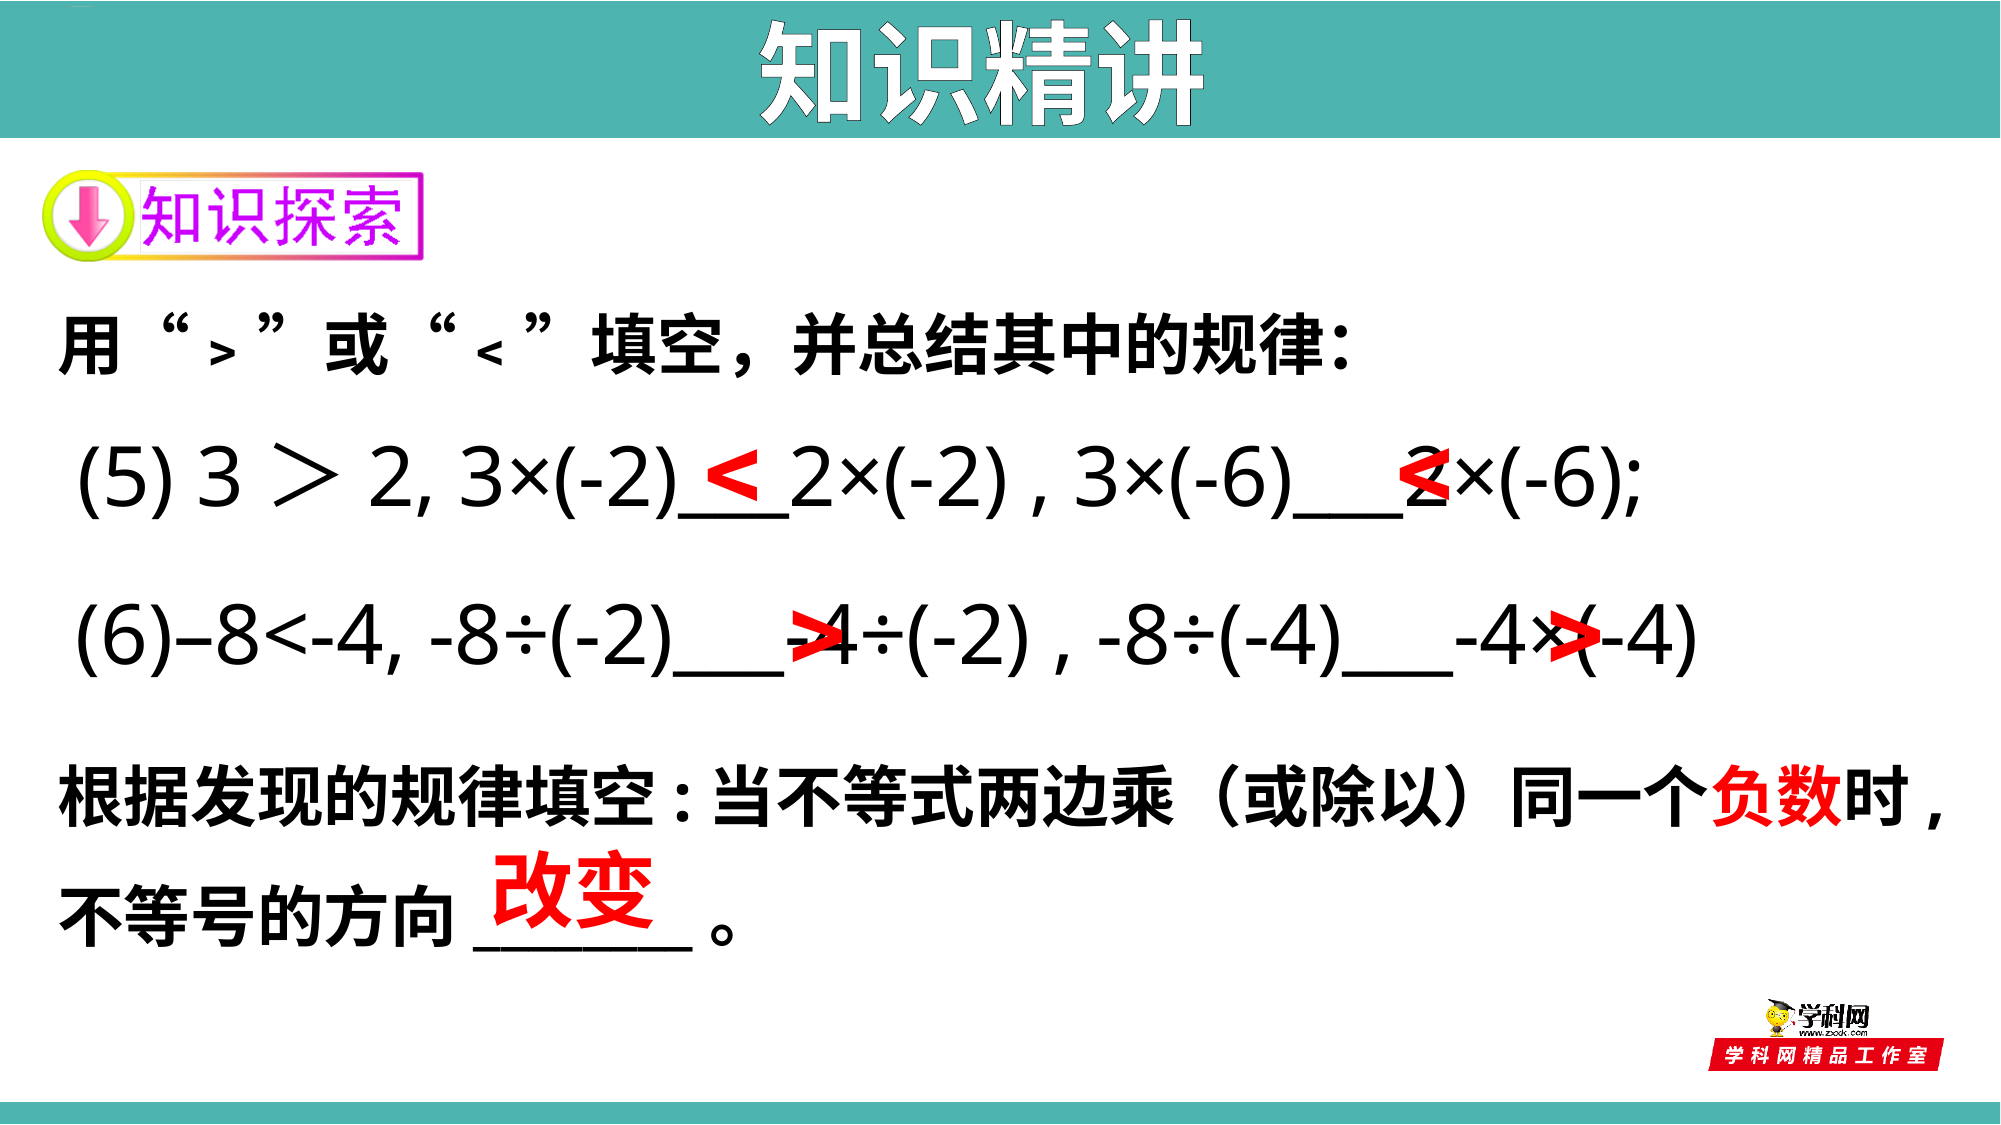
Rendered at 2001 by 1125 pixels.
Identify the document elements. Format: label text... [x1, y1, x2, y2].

text_box (6)–8<-4, -8÷(-2)___-4÷(-2) , -8÷(-4)___-4×(-4) [61, 523, 734, 689]
picture [0, 1, 2001, 1124]
text_box ﹤ [650, 363, 819, 543]
text_box 知识精讲 [742, 0, 1223, 146]
text_box (6)–8<-4, -8÷(-2)___-4÷(-2) , -8÷(-4)___-4×(-4) [819, 523, 1492, 689]
text_box (5) 3＞2, 3×(-2)___2×(-2) , 3×(-6)___2×(-6); [62, 391, 650, 523]
text_box (5) 3＞2, 3×(-2)___2×(-2) , 3×(-6)___2×(-6); [1511, 366, 2000, 523]
text_box 根据发现的规律填空:当不等式两边乘（或除以）同一个负数时,不等号的方向________。 [42, 707, 1931, 963]
text_box 用“﹥”或“﹤”填空，并总结其中的规律： [42, 295, 1447, 391]
text_box ﹥ [1492, 524, 1662, 705]
text_box (6)–8<-4, -8÷(-2)___-4÷(-2) , -8÷(-4)___-4×(-4) [1511, 523, 2000, 689]
text_box ﹤ [1342, 362, 1511, 543]
text_box ﹥ [734, 524, 904, 705]
text_box (5) 3＞2, 3×(-2)___2×(-2) , 3×(-6)___2×(-6); [819, 391, 1342, 523]
text_box 改变 [455, 830, 692, 946]
